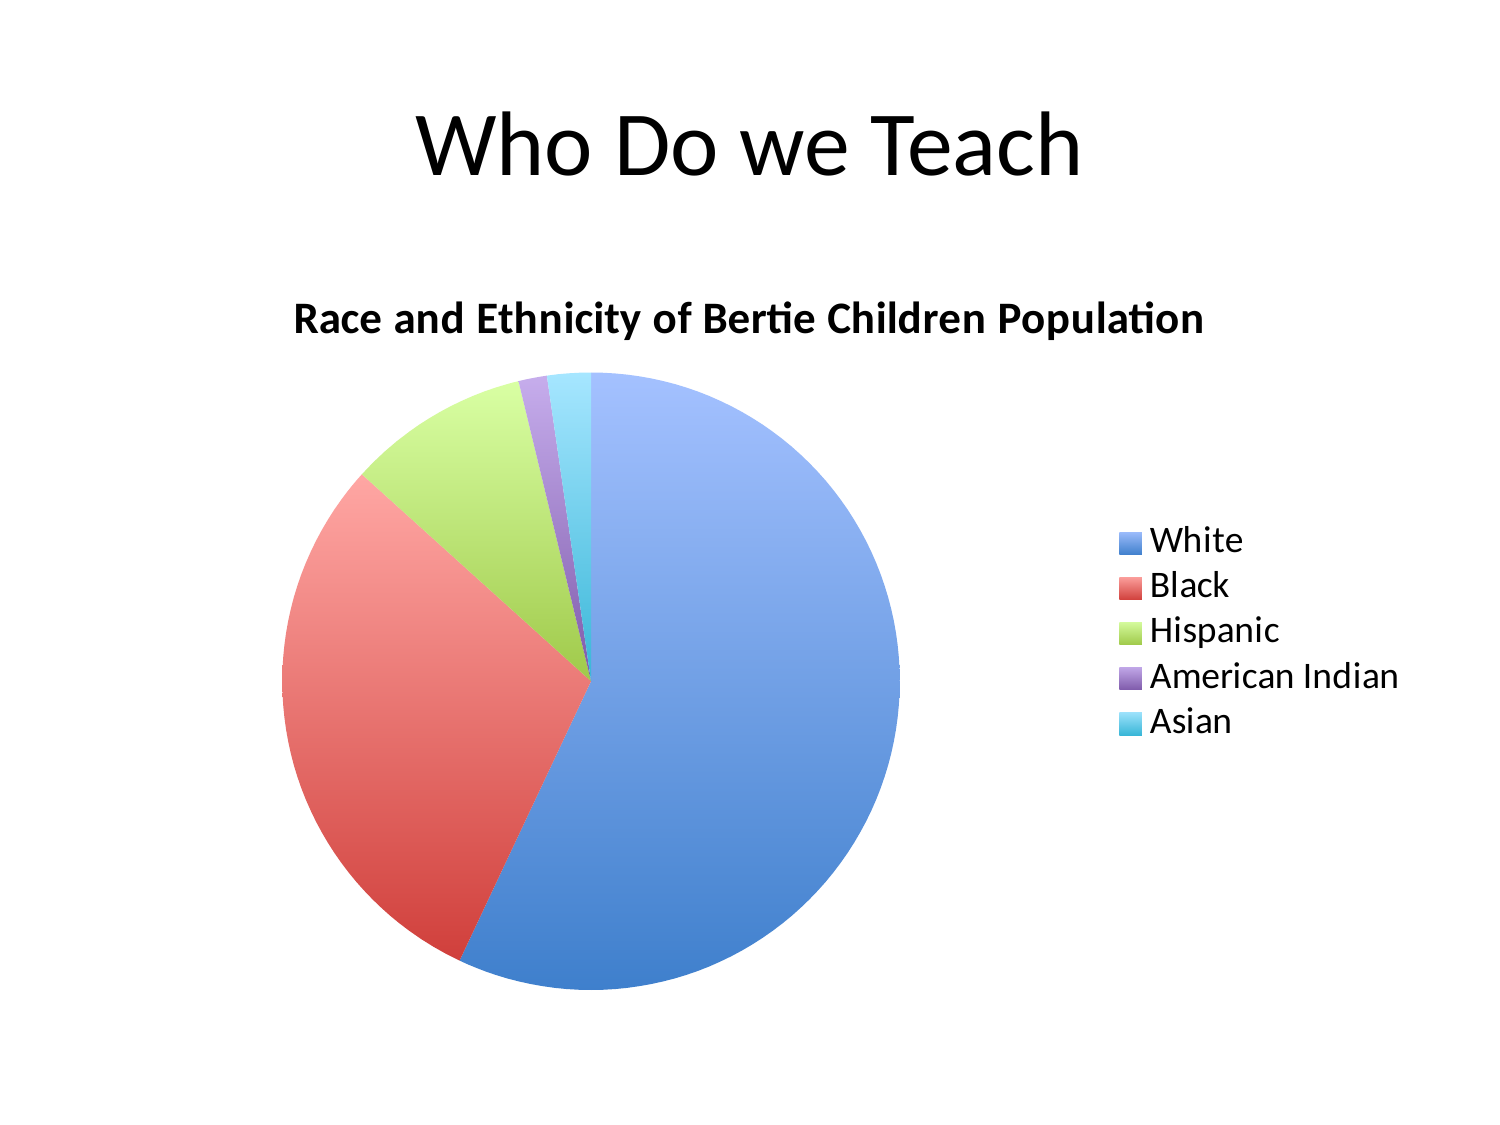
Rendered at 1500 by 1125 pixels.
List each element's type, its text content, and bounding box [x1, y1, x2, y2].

title Who Do we Teach [75, 45, 1425, 233]
chart [74, 262, 1426, 1006]
